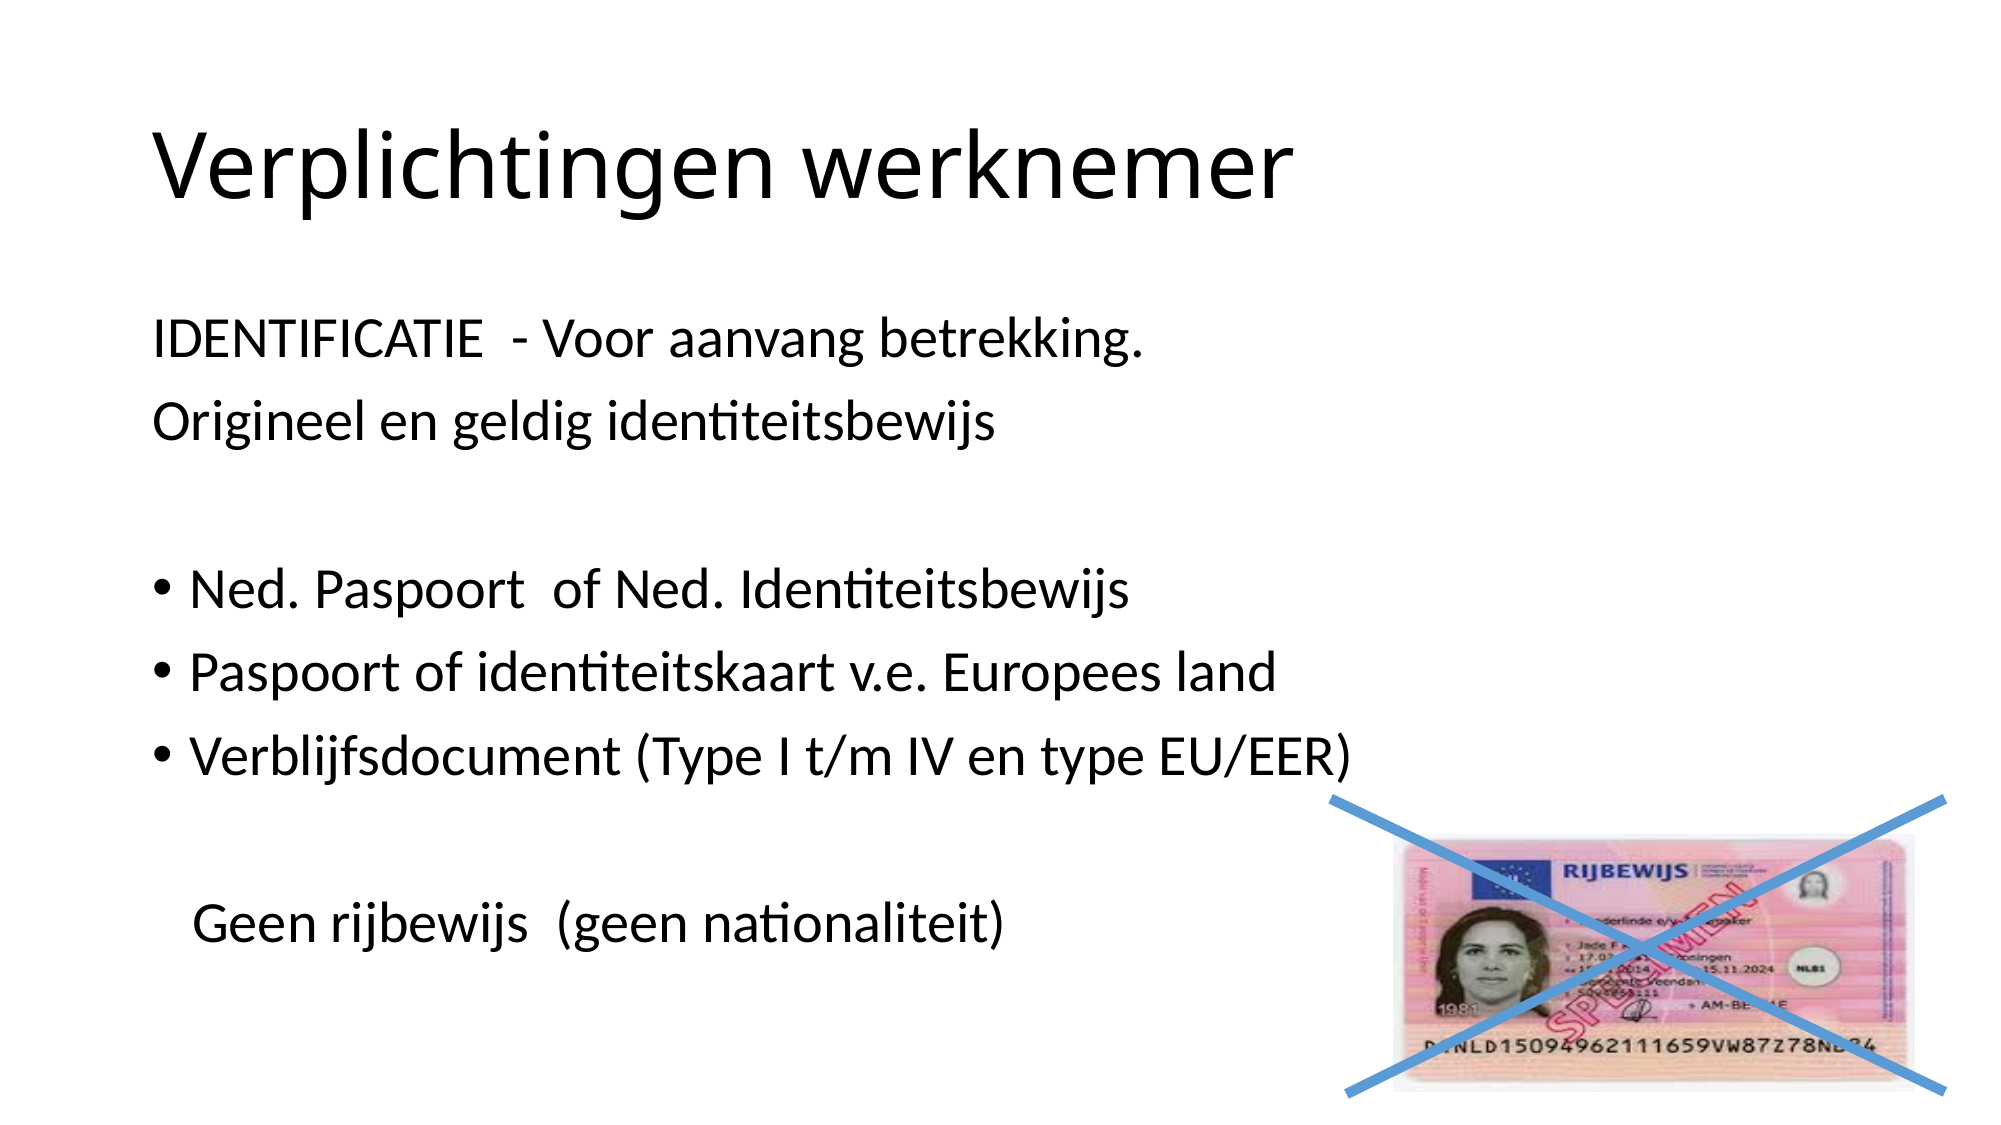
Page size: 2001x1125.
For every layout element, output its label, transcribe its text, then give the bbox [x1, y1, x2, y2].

list IDENTIFICATIE - Voor aanvang betrekking. Origineel en geldig identiteitsbewijs Ned. Paspoort of Ned. Identiteitsbewijs Paspoort of identiteitskaart v.e. Europees land Verblijfsdocument (Type I t/m IV en type EU/EER) Geen rijbewijs (geen nationaliteit) [137, 299, 1863, 1014]
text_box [1330, 798, 1945, 1092]
title Verplichtingen werknemer [137, 59, 1863, 278]
